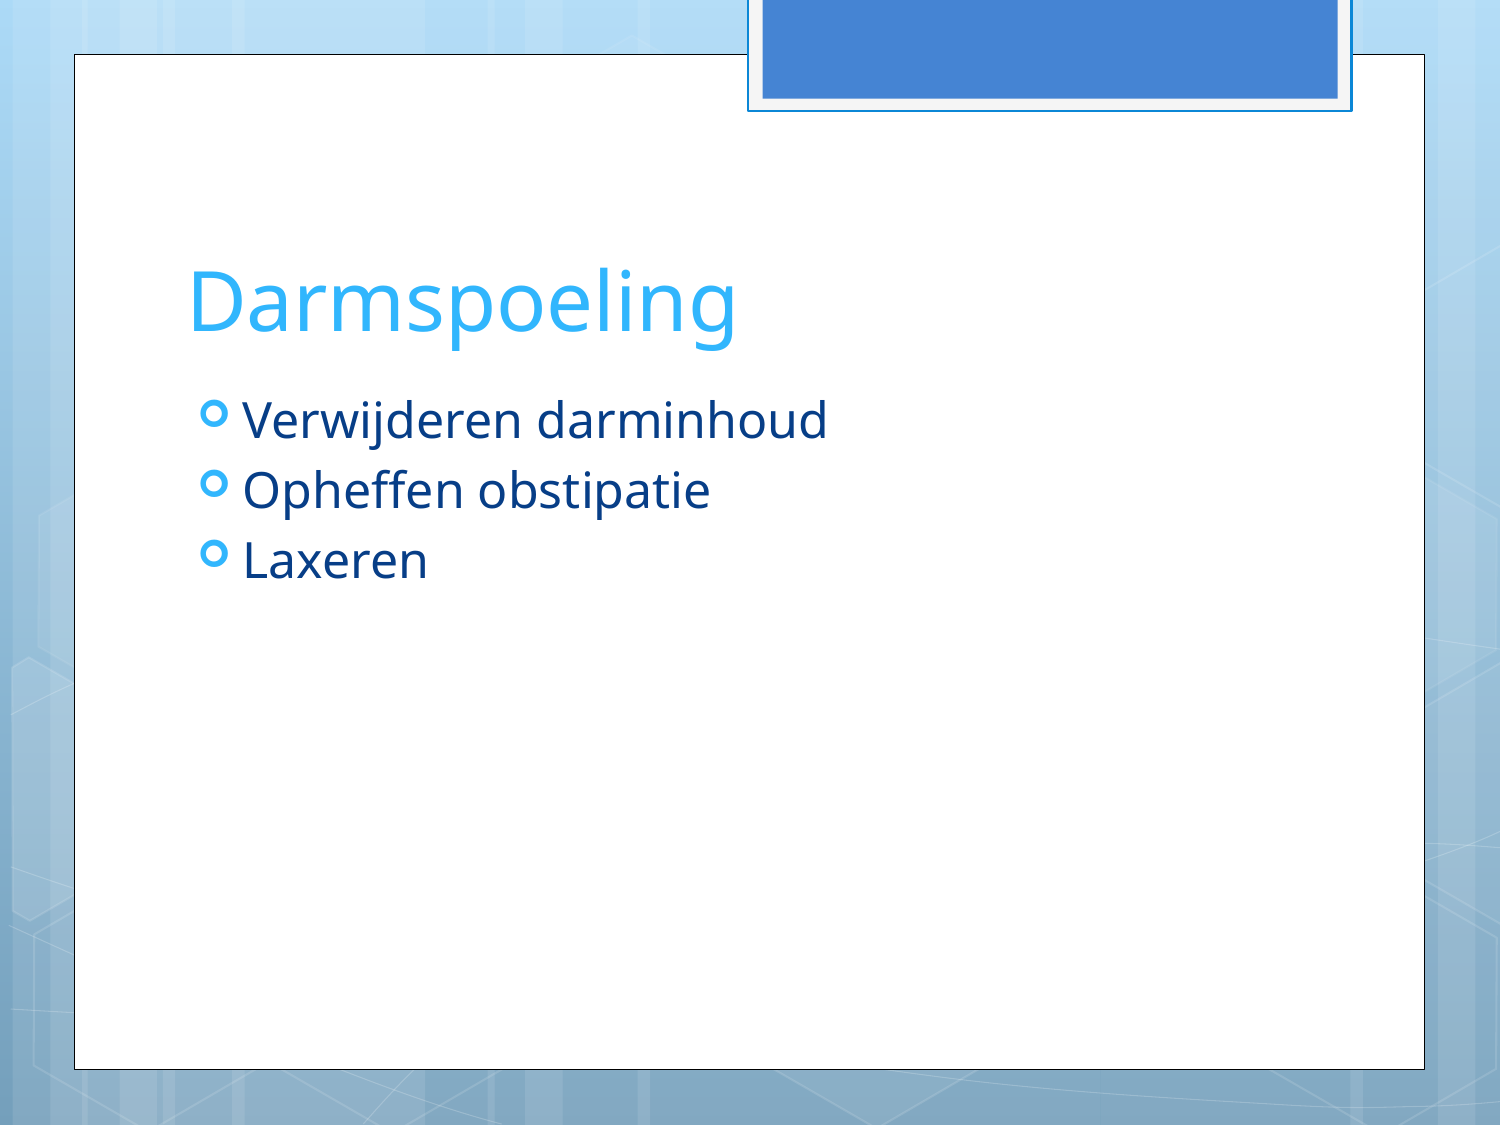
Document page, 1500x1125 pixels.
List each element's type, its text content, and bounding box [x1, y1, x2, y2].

list Verwijderen darminhoud Opheffen obstipatie Laxeren [171, 381, 1283, 957]
title Darmspoeling [171, 168, 1324, 357]
